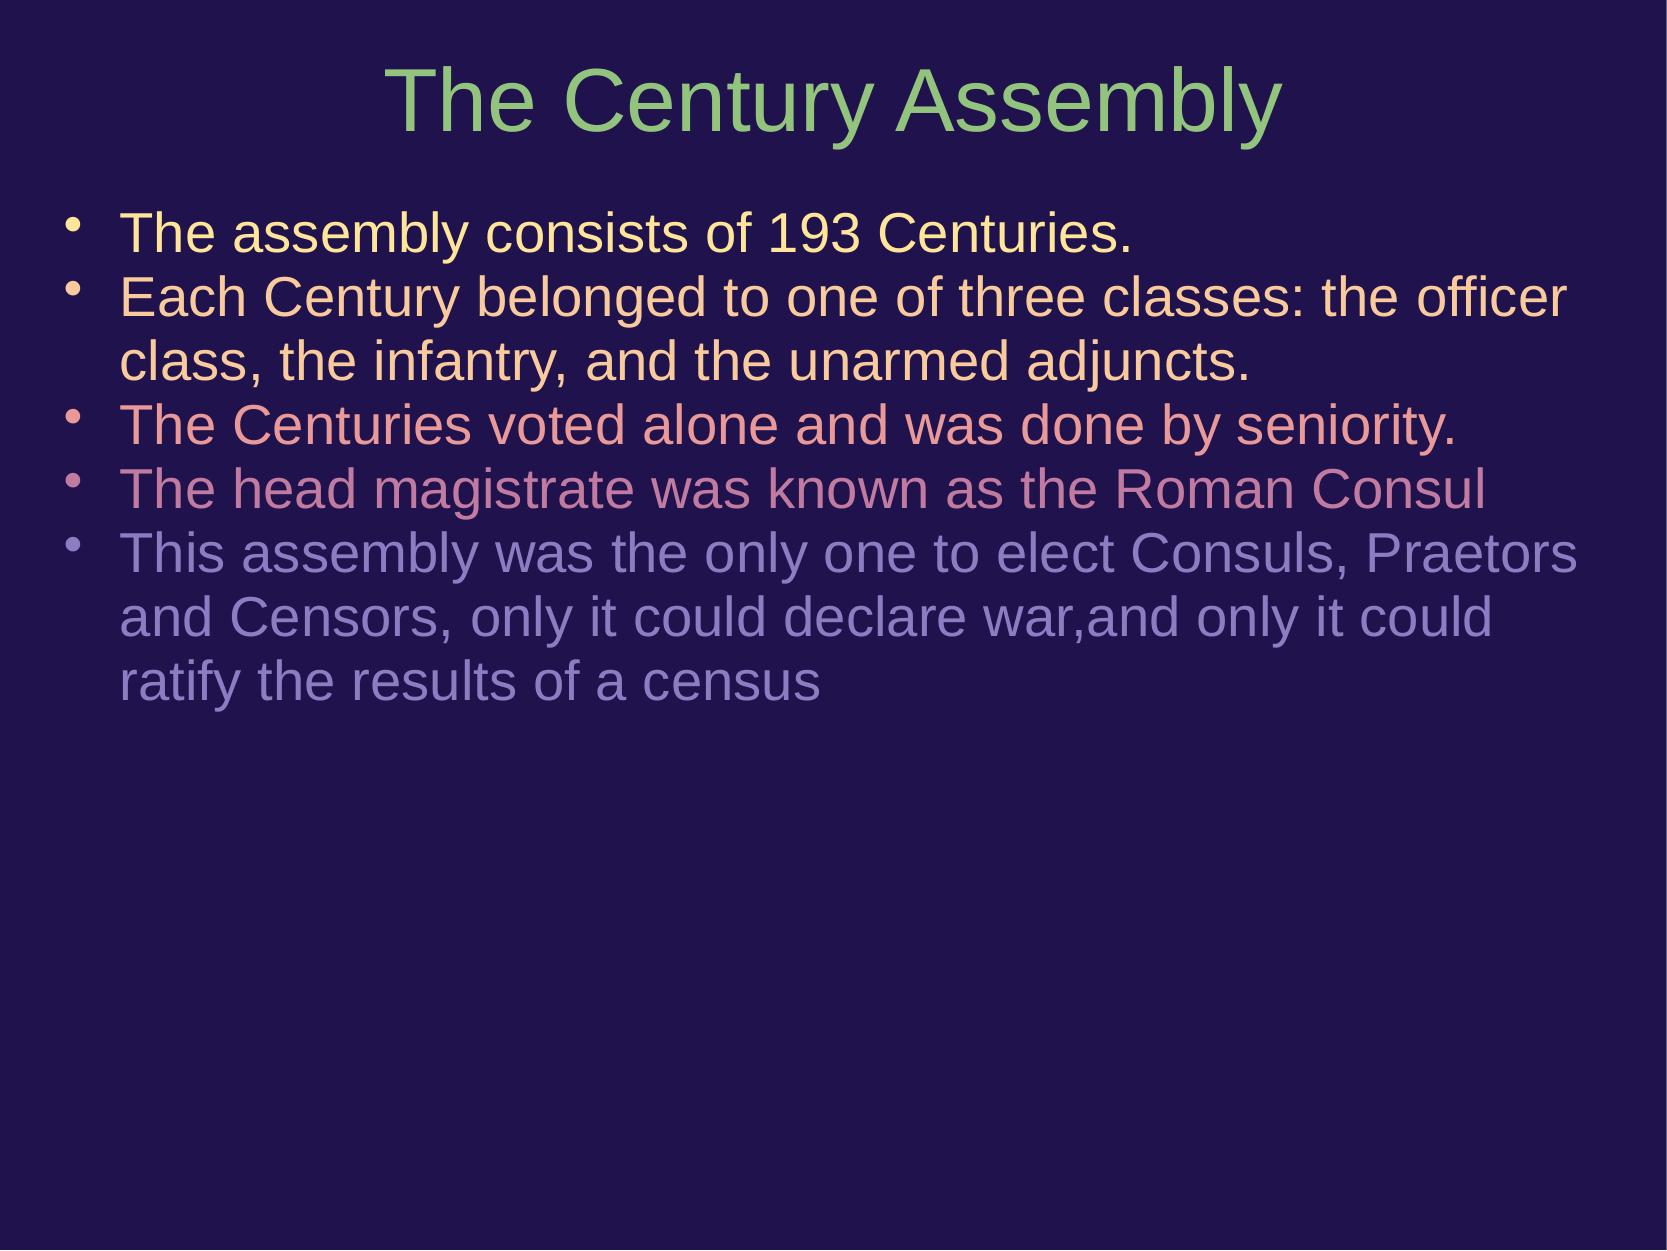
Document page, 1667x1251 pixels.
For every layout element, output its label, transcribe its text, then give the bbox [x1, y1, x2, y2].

list The assembly consists of 193 Centuries. Each Century belonged to one of three classes: the officer class, the infantry, and the unarmed adjuncts. The Centuries voted alone and was done by seniority. The head magistrate was known as the Roman Consul This assembly was the only one to elect Consuls, Praetors and Censors, only it could declare war,and only it could ratify the results of a census [44, 200, 1632, 1103]
title The Century Assembly [40, 49, 1627, 201]
